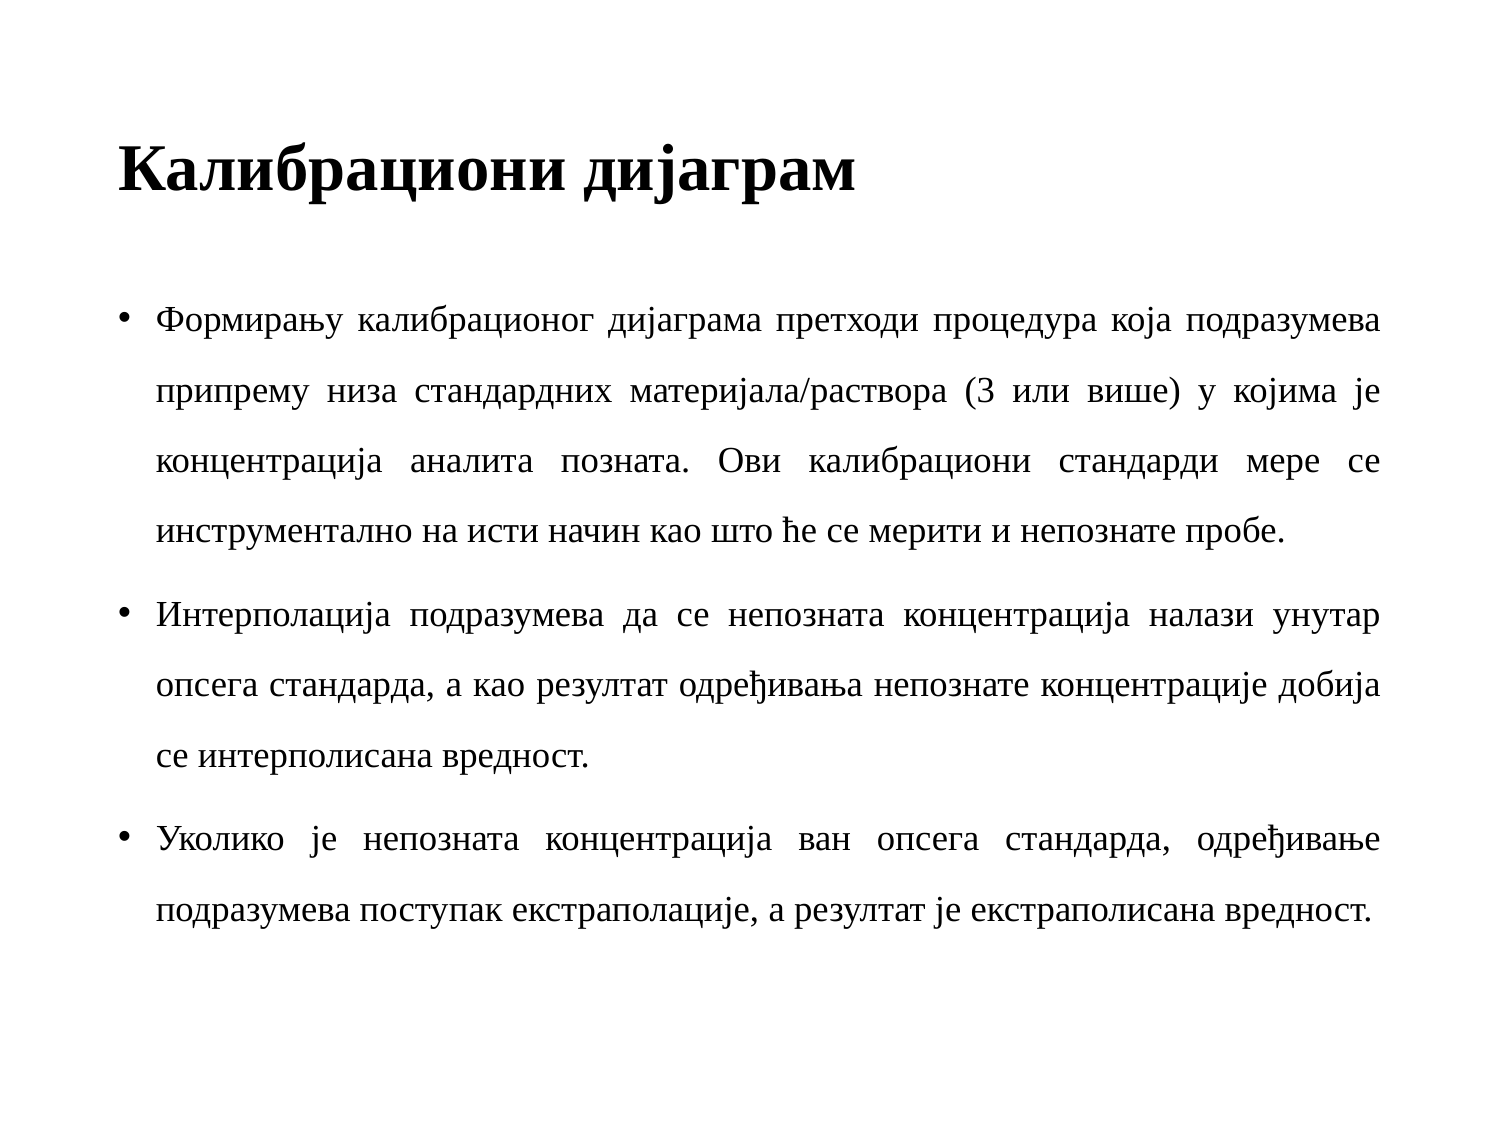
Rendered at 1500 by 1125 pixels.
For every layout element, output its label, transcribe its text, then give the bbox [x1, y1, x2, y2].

list Формирању калибрационог дијаграма претходи процедура која подразумева припрему низа стандардних материјала/раствора (3 или више) у којима је концентрација аналита позната. Ови калибрациони стандарди мере се инструментално на исти начин као што ће се мерити и непознате пробе. Интерполација подразумева да се непозната концентрација налази унутар опсега стандарда, а као резултат одређивања непознате концентрације добија се интерполисана вредност. Уколико је непозната концентрација ван опсега стандарда, одређивање подразумева поступак екстраполације, а резултат је екстраполисана вредност. [103, 261, 1397, 1014]
title Калибрациони дијаграм [103, 59, 1397, 261]
